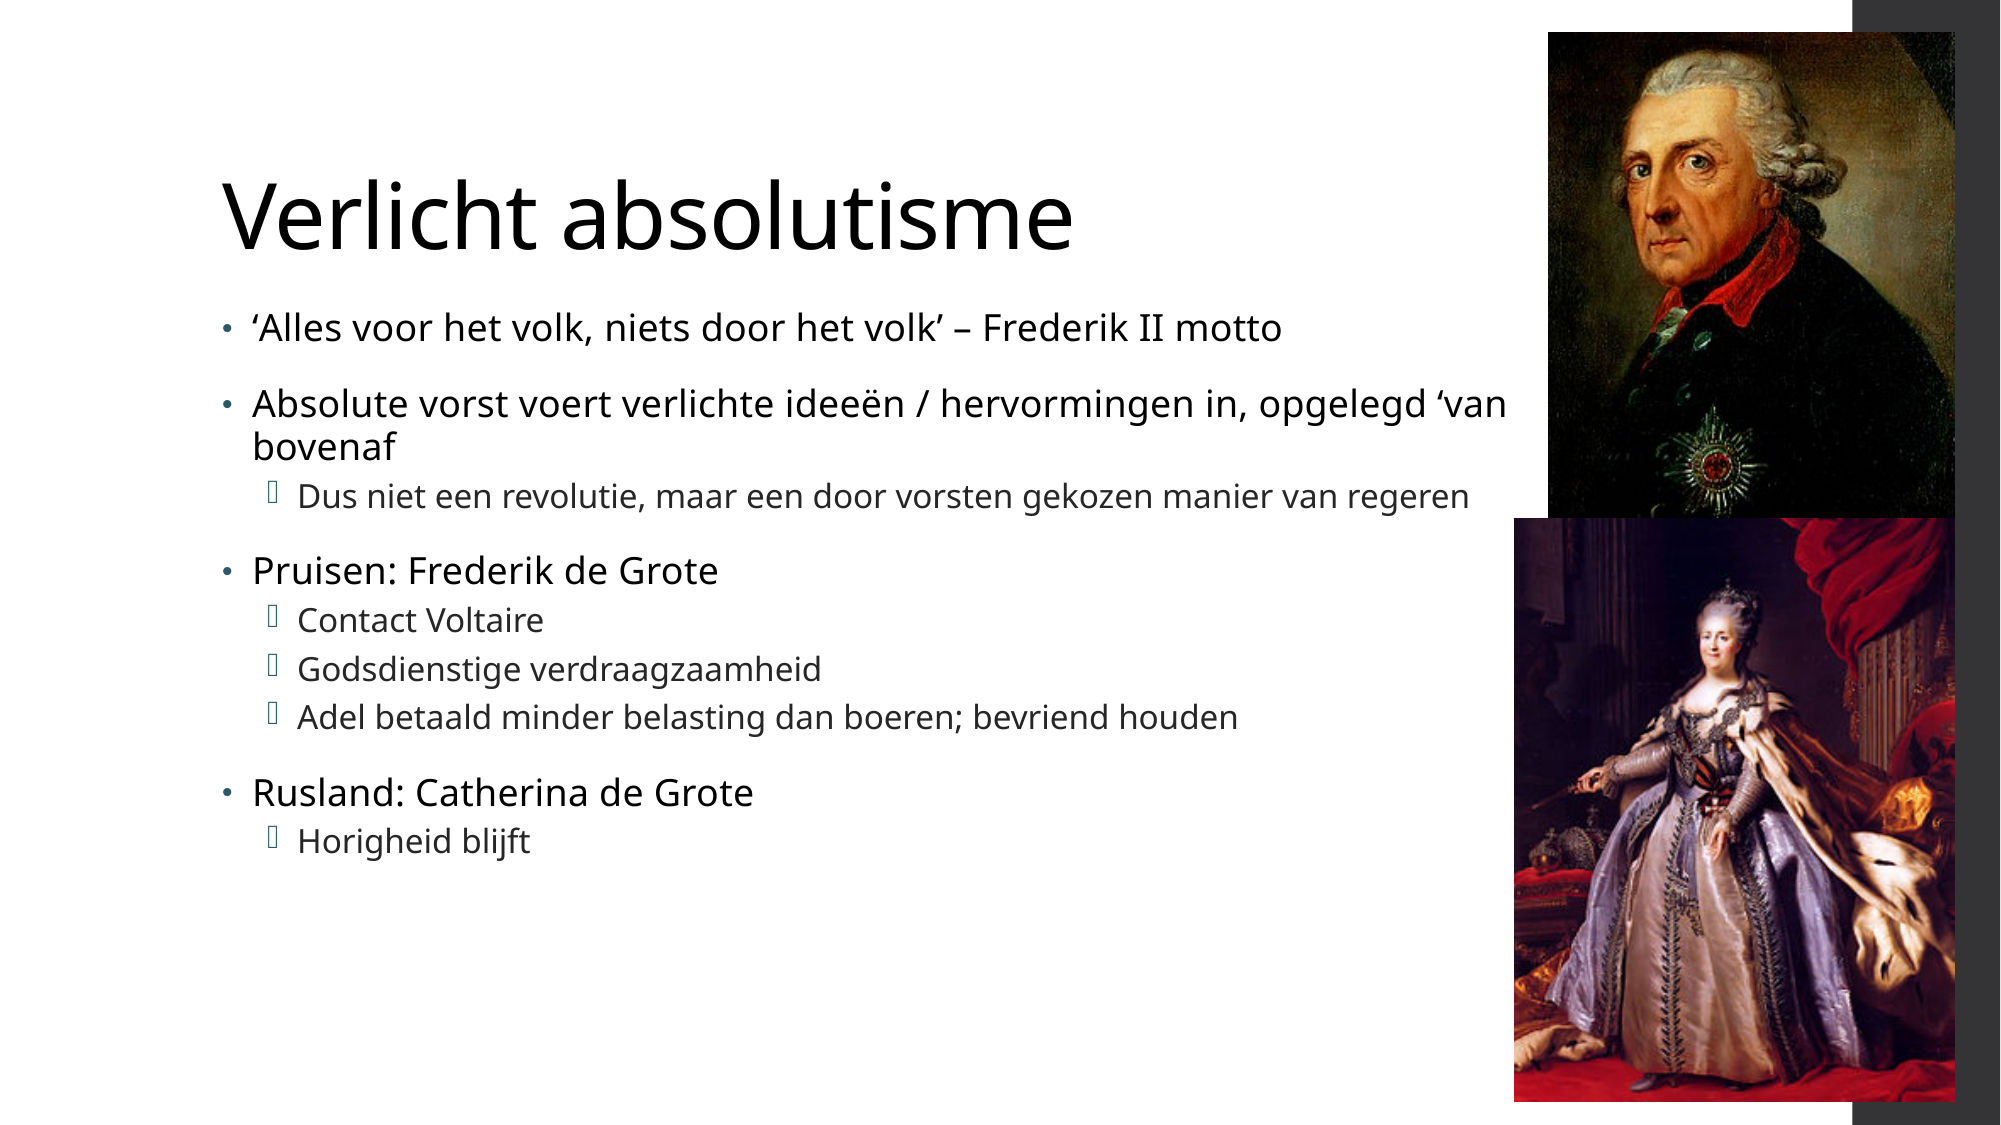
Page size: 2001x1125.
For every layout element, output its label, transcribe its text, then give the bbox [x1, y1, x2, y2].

picture [1514, 32, 1955, 1102]
list ‘Alles voor het volk, niets door het volk’ – Frederik II motto Absolute vorst voert verlichte ideeën / hervormingen in, opgelegd ‘van bovenaf Dus niet een revolutie, maar een door vorsten gekozen manier van regeren Pruisen: Frederik de Grote Contact Voltaire Godsdienstige verdraagzaamheid Adel betaald minder belasting dan boeren; bevriend houden Rusland: Catherina de Grote Horigheid blijft [206, 299, 1541, 1014]
title Verlicht absolutisme [206, 60, 1541, 278]
